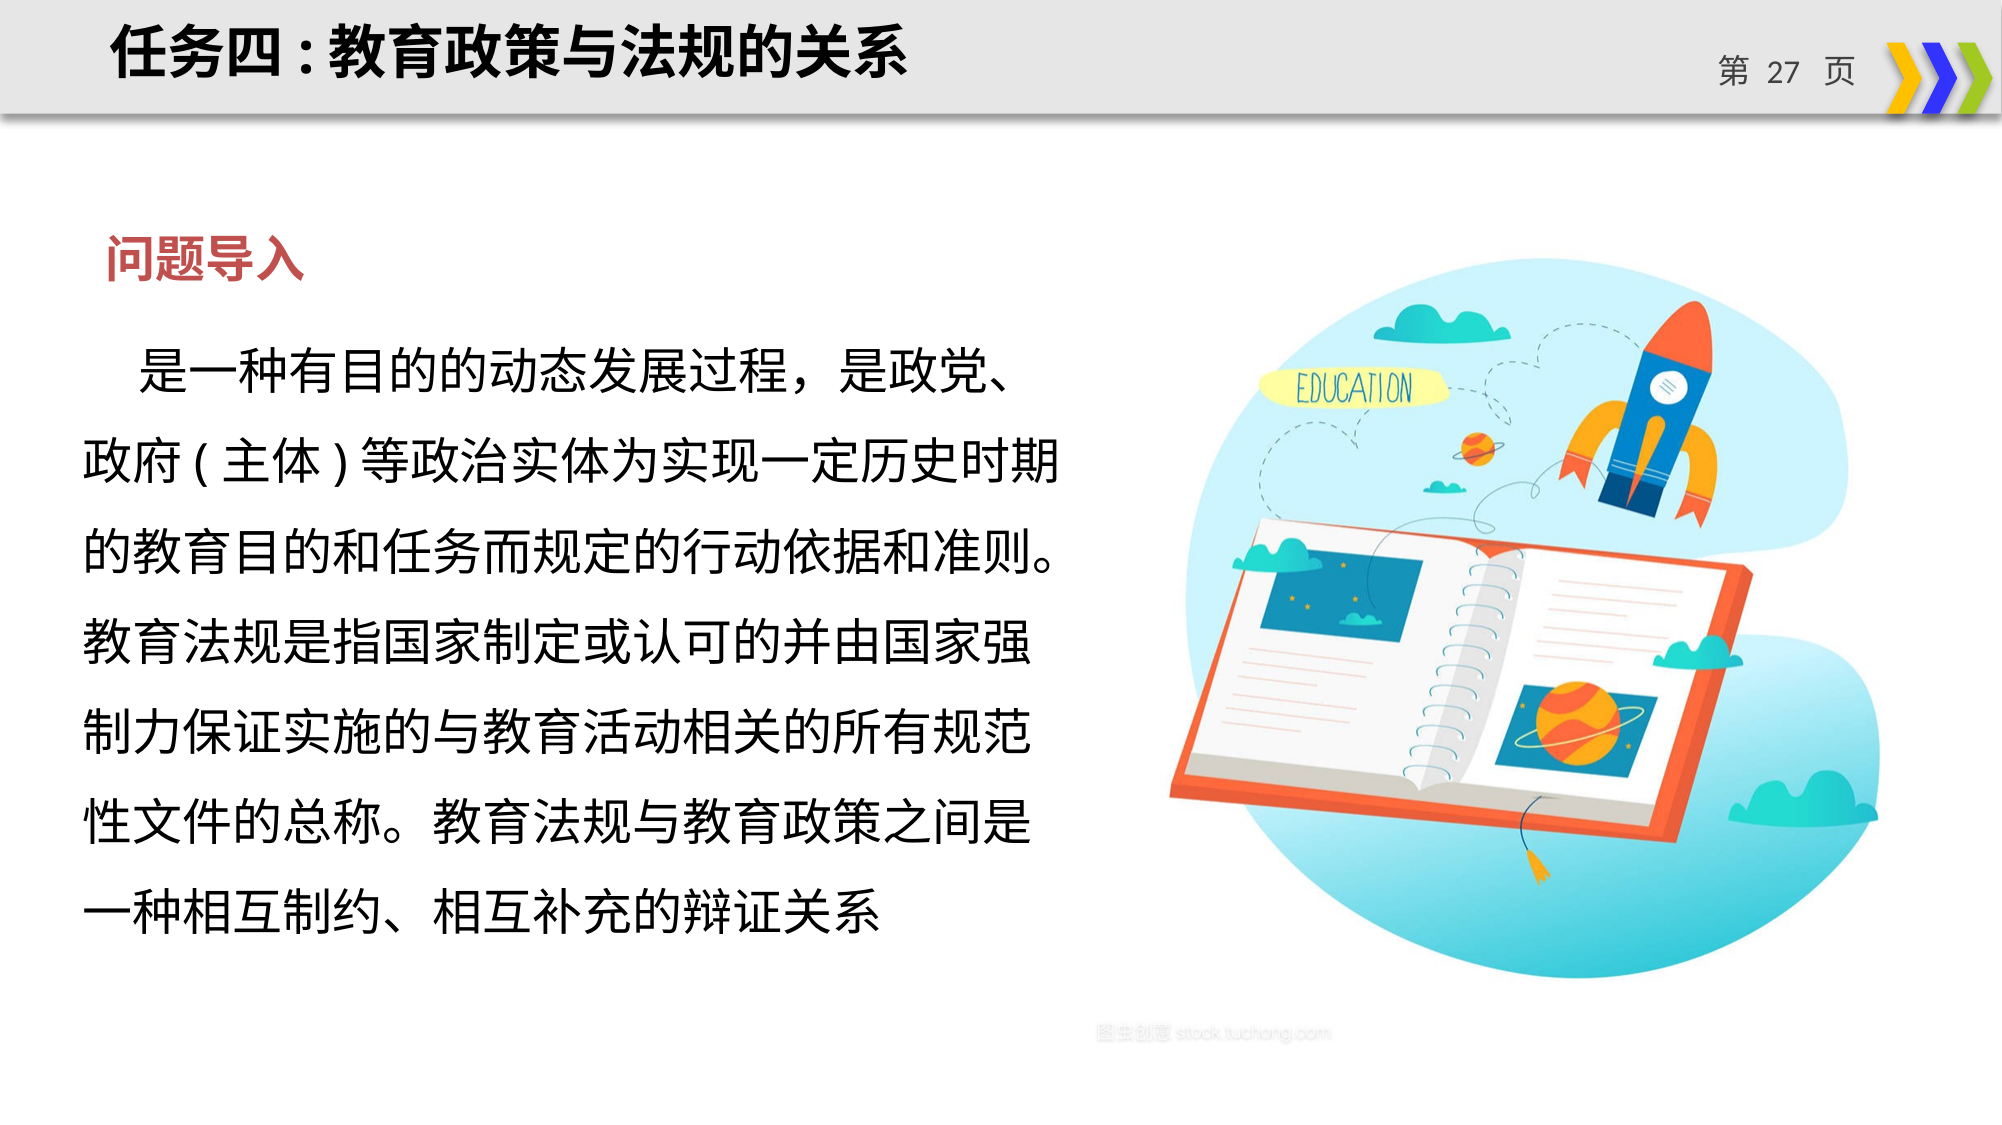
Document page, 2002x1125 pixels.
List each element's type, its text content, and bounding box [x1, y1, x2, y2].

text_box 任务四:教育政策与法规的关系 [67, 7, 1008, 93]
text_box 是一种有目的的动态发展过程，是政党、政府(主体)等政治实体为实现一定历史时期的教育目的和任务而规定的行动依据和准则。教育法规是指国家制定或认可的并由国家强制力保证实施的与教育活动相关的所有规范性文件的总称。教育法规与教育政策之间是一种相互制约、相互补充的辩证关系 [67, 302, 1089, 948]
text_box 问题导入 [90, 219, 508, 295]
picture [1094, 209, 1933, 1047]
